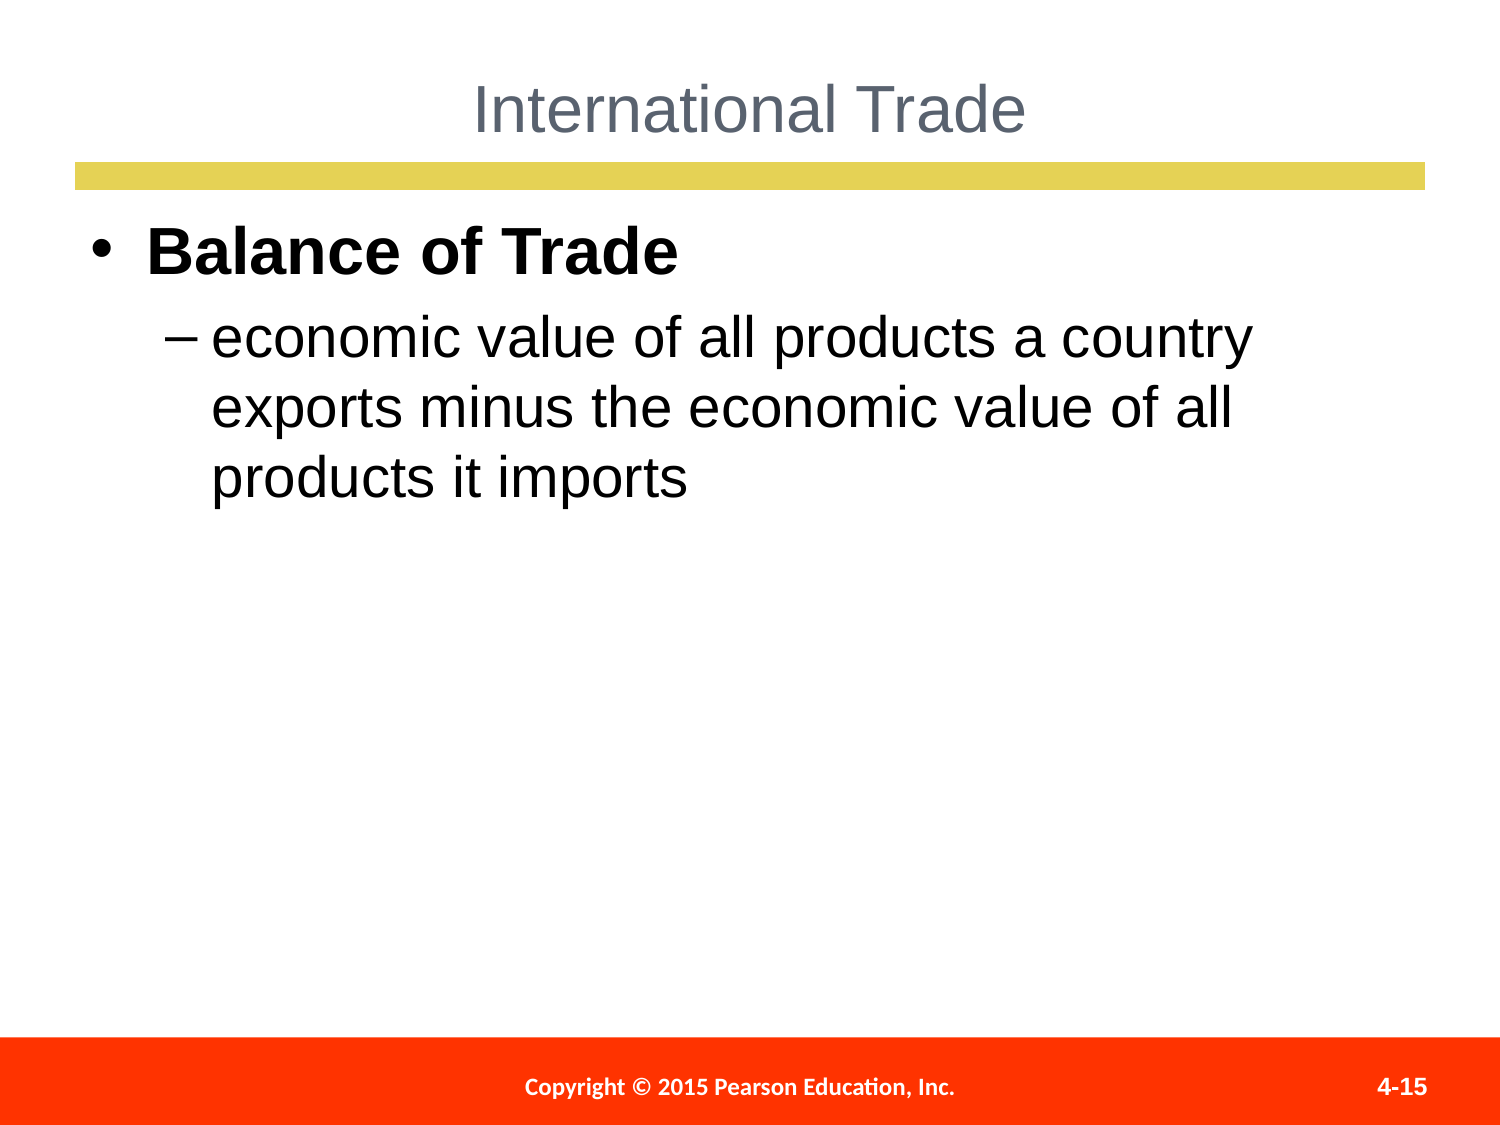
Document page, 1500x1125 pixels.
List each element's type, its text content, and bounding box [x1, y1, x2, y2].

title International Trade [74, 12, 1426, 199]
list Balance of Trade economic value of all products a country exports minus the economic value of all products it imports [74, 199, 1426, 1006]
